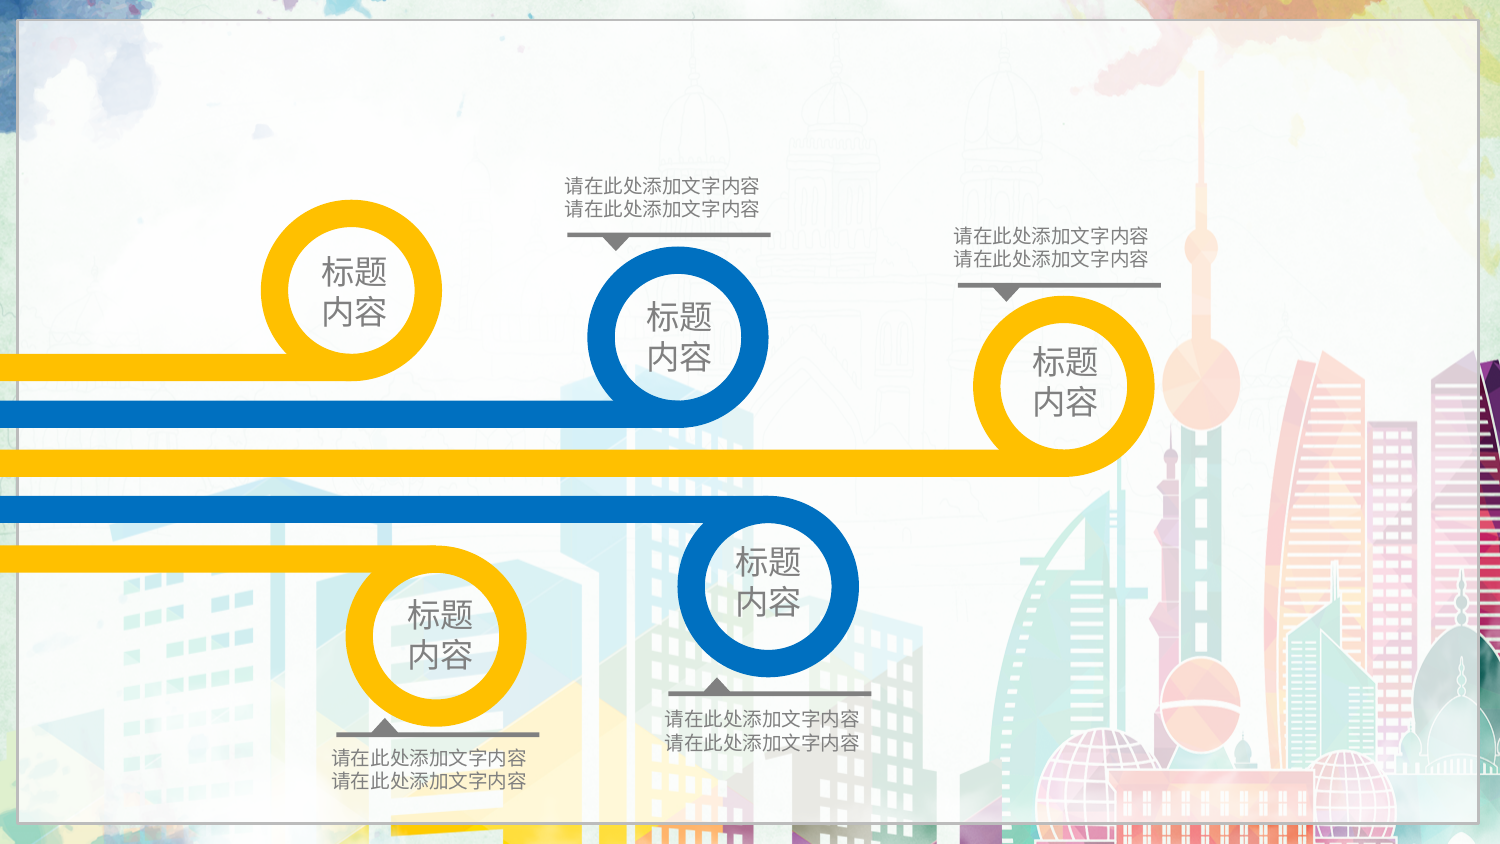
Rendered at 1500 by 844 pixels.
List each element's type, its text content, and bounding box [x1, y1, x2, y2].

picture [0, 477, 16, 495]
text_box 请在此处添加文字内容请在此处添加文字内容 [939, 216, 1173, 278]
picture [0, 382, 16, 400]
text_box 请在此处添加文字内容请在此处添加文字内容 [550, 166, 784, 229]
text_box [0, 353, 255, 382]
text_box [0, 449, 967, 477]
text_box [677, 495, 860, 678]
text_box [0, 545, 343, 573]
text_box [336, 732, 540, 738]
picture [0, 428, 16, 449]
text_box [345, 545, 527, 727]
text_box [0, 495, 676, 523]
text_box [0, 400, 582, 428]
text_box 请在此处添加文字内容请在此处添加文字内容 [650, 699, 884, 762]
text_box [587, 246, 769, 429]
text_box [567, 232, 771, 244]
text_box [668, 685, 872, 697]
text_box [260, 199, 443, 382]
picture [0, 523, 16, 545]
text_box [957, 282, 1161, 294]
text_box 请在此处添加文字内容请在此处添加文字内容 [316, 738, 550, 800]
picture [0, 0, 1500, 844]
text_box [972, 295, 1155, 478]
